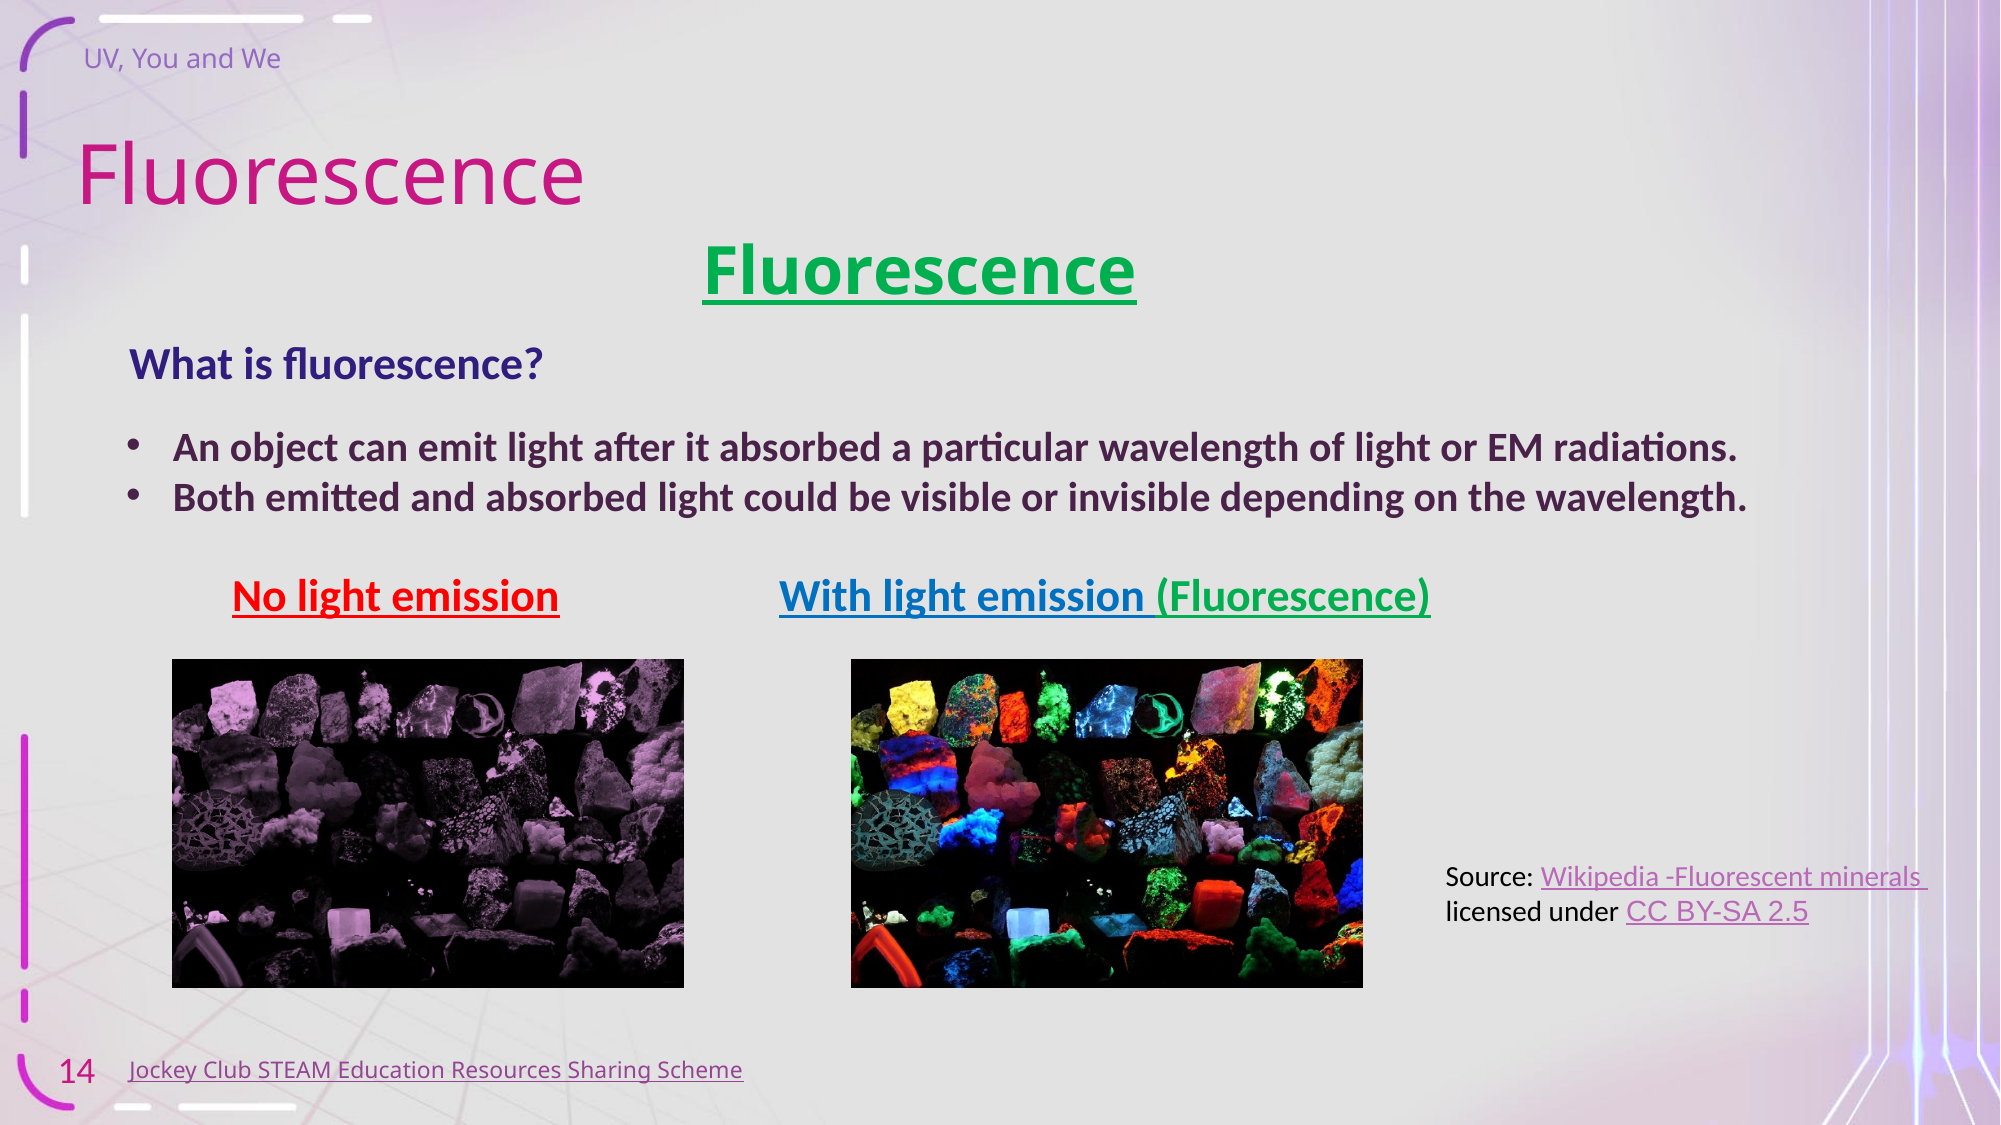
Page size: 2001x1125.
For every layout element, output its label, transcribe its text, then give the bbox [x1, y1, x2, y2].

picture [0, 0, 2001, 1125]
text_box An object can emit light after it absorbed a particular wavelength of light or EM radiations. Both emitted and absorbed light could be visible or invisible depending on the wavelength. [111, 412, 1765, 527]
text_box What is fluorescence? [114, 326, 560, 397]
text_box Fluorescence [687, 220, 1152, 316]
title Fluorescence [61, 63, 1571, 279]
text_box Source: Wikipedia -Fluorescent minerals licensed under CC BY-SA 2.5 [1430, 849, 1967, 935]
text_box With light emission (Fluorescence) [764, 558, 1447, 629]
text_box No light emission [217, 558, 575, 629]
